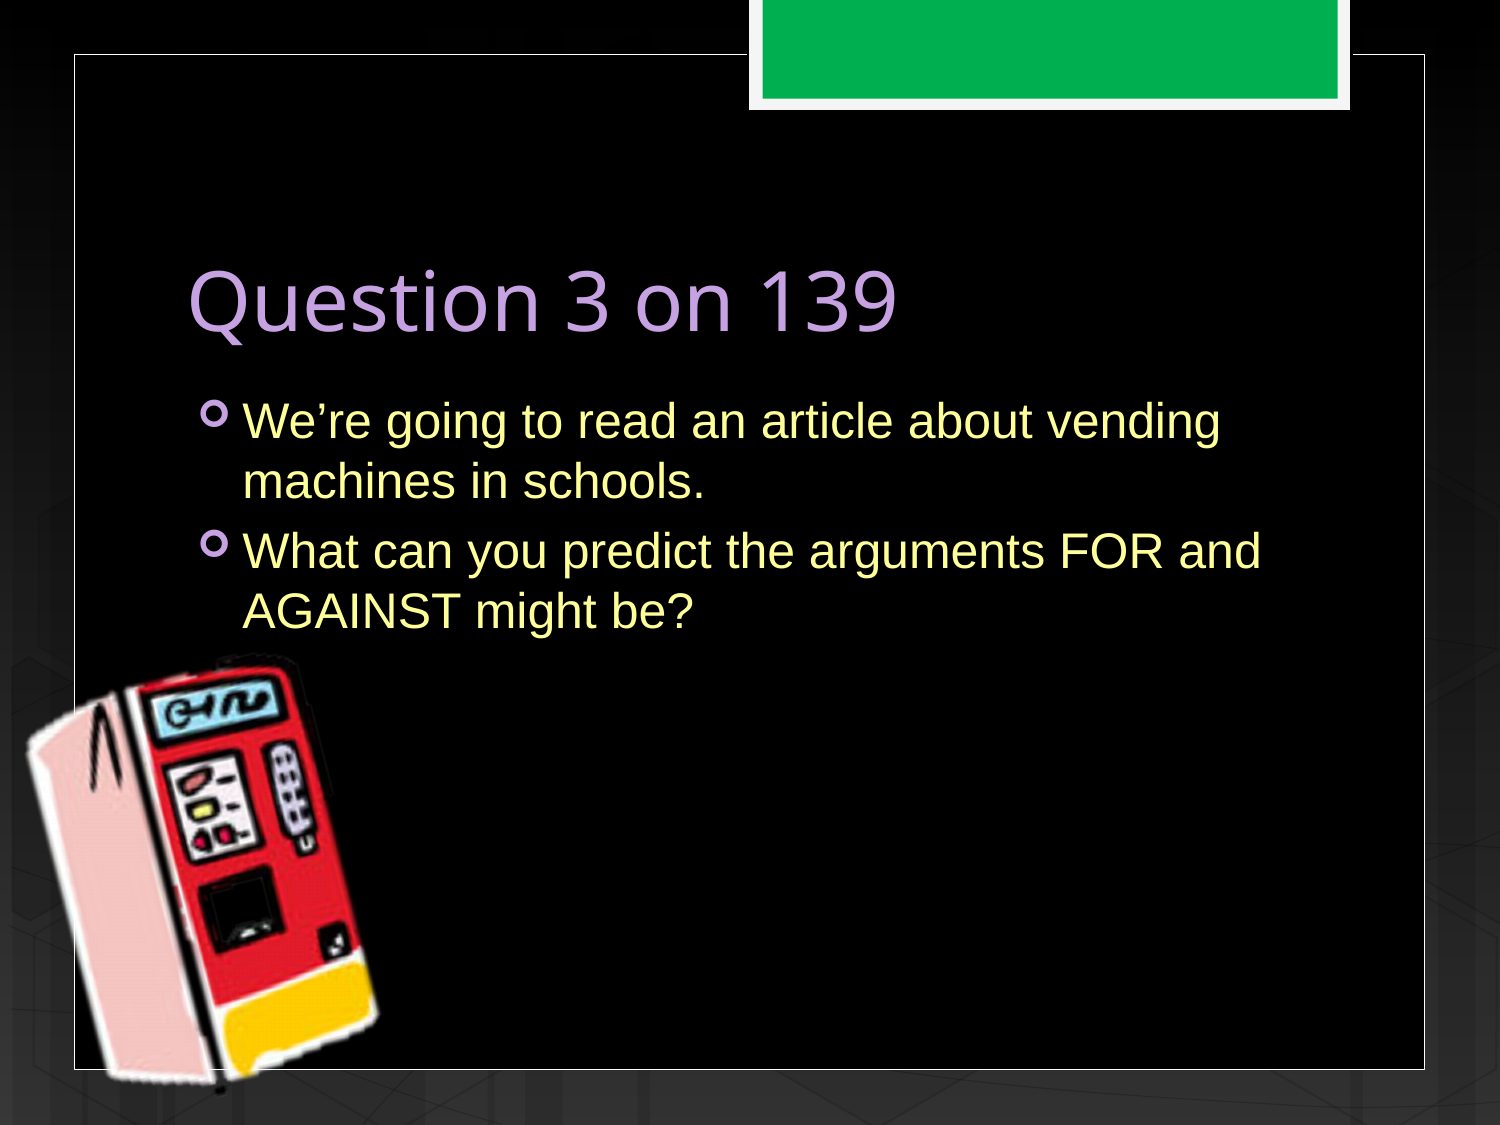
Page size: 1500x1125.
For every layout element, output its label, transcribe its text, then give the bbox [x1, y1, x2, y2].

picture [3, 634, 400, 1124]
list We’re going to read an article about vending machines in schools. What can you predict the arguments FOR and AGAINST might be? [171, 381, 1283, 957]
title Question 3 on 139 [171, 168, 1324, 357]
